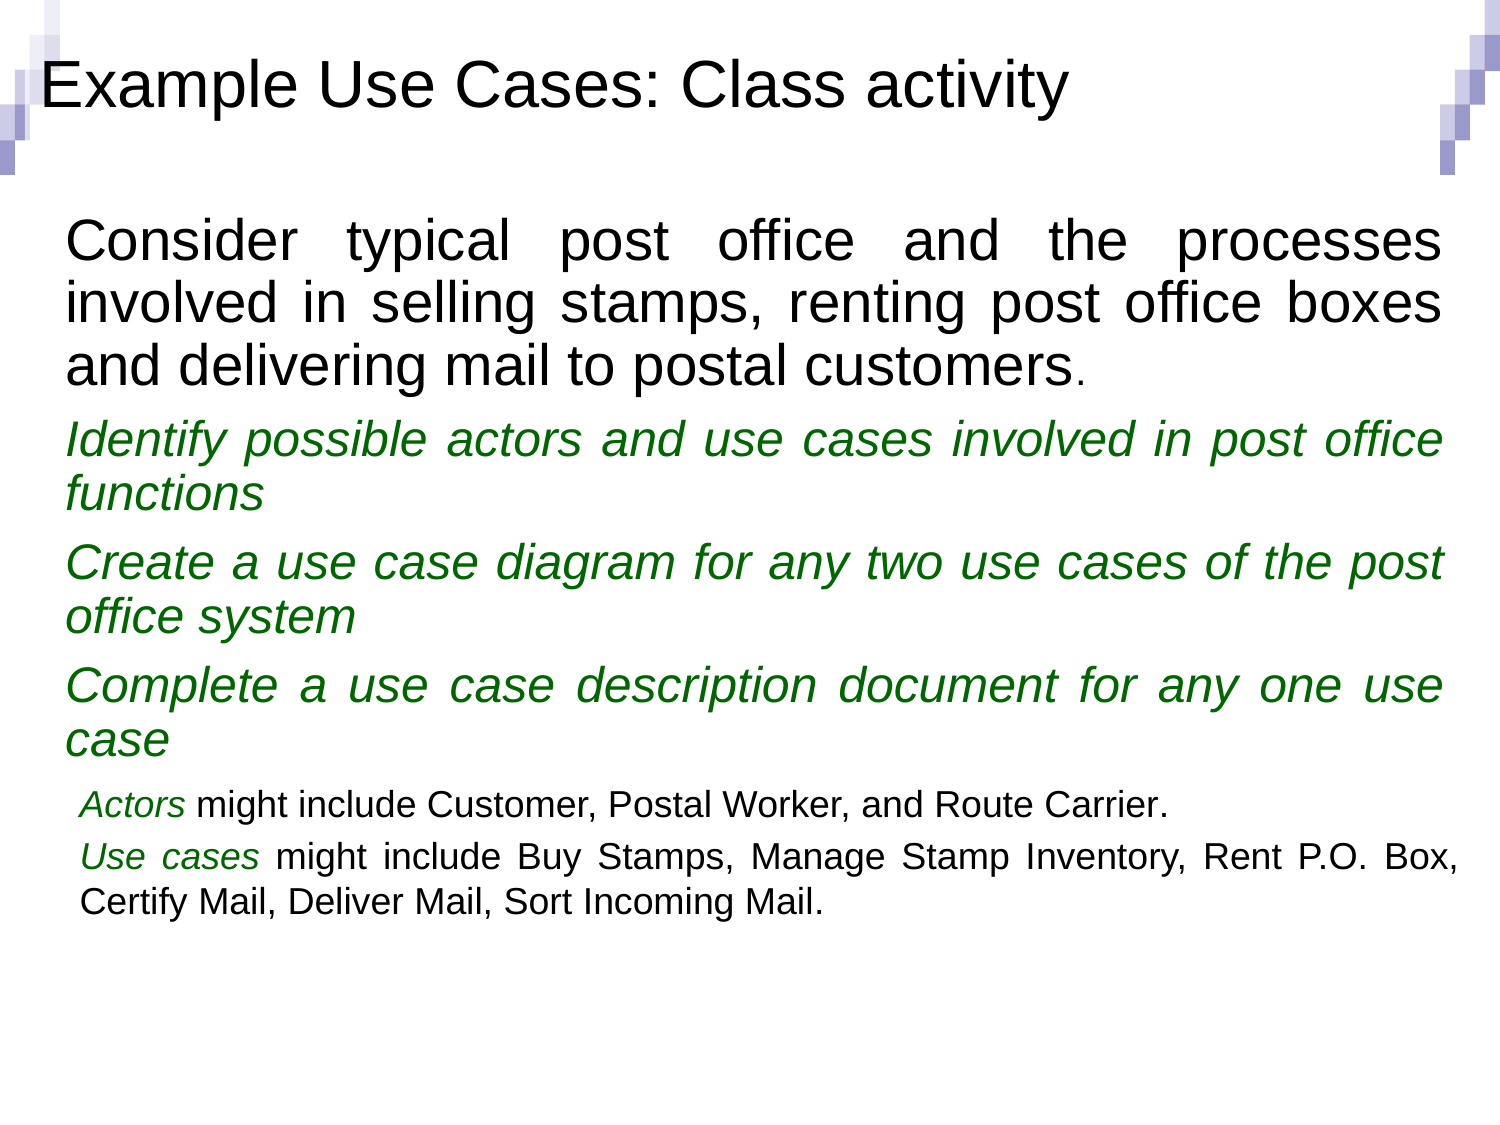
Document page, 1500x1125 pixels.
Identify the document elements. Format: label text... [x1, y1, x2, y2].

title Example Use Cases: Class activity [24, 0, 1388, 163]
text_box Actors might include Customer, Postal Worker, and Route Carrier. Use cases might include Buy Stamps, Manage Stamp Inventory, Rent P.O. Box, Certify Mail, Deliver Mail, Sort Incoming Mail. [64, 772, 1475, 1035]
list Consider typical post office and the processes involved in selling stamps, renting post office boxes and delivering mail to postal customers. Identify possible actors and use cases involved in post office functions Create a use case diagram for any two use cases of the post office system Complete a use case description document for any one use case [49, 201, 1460, 740]
